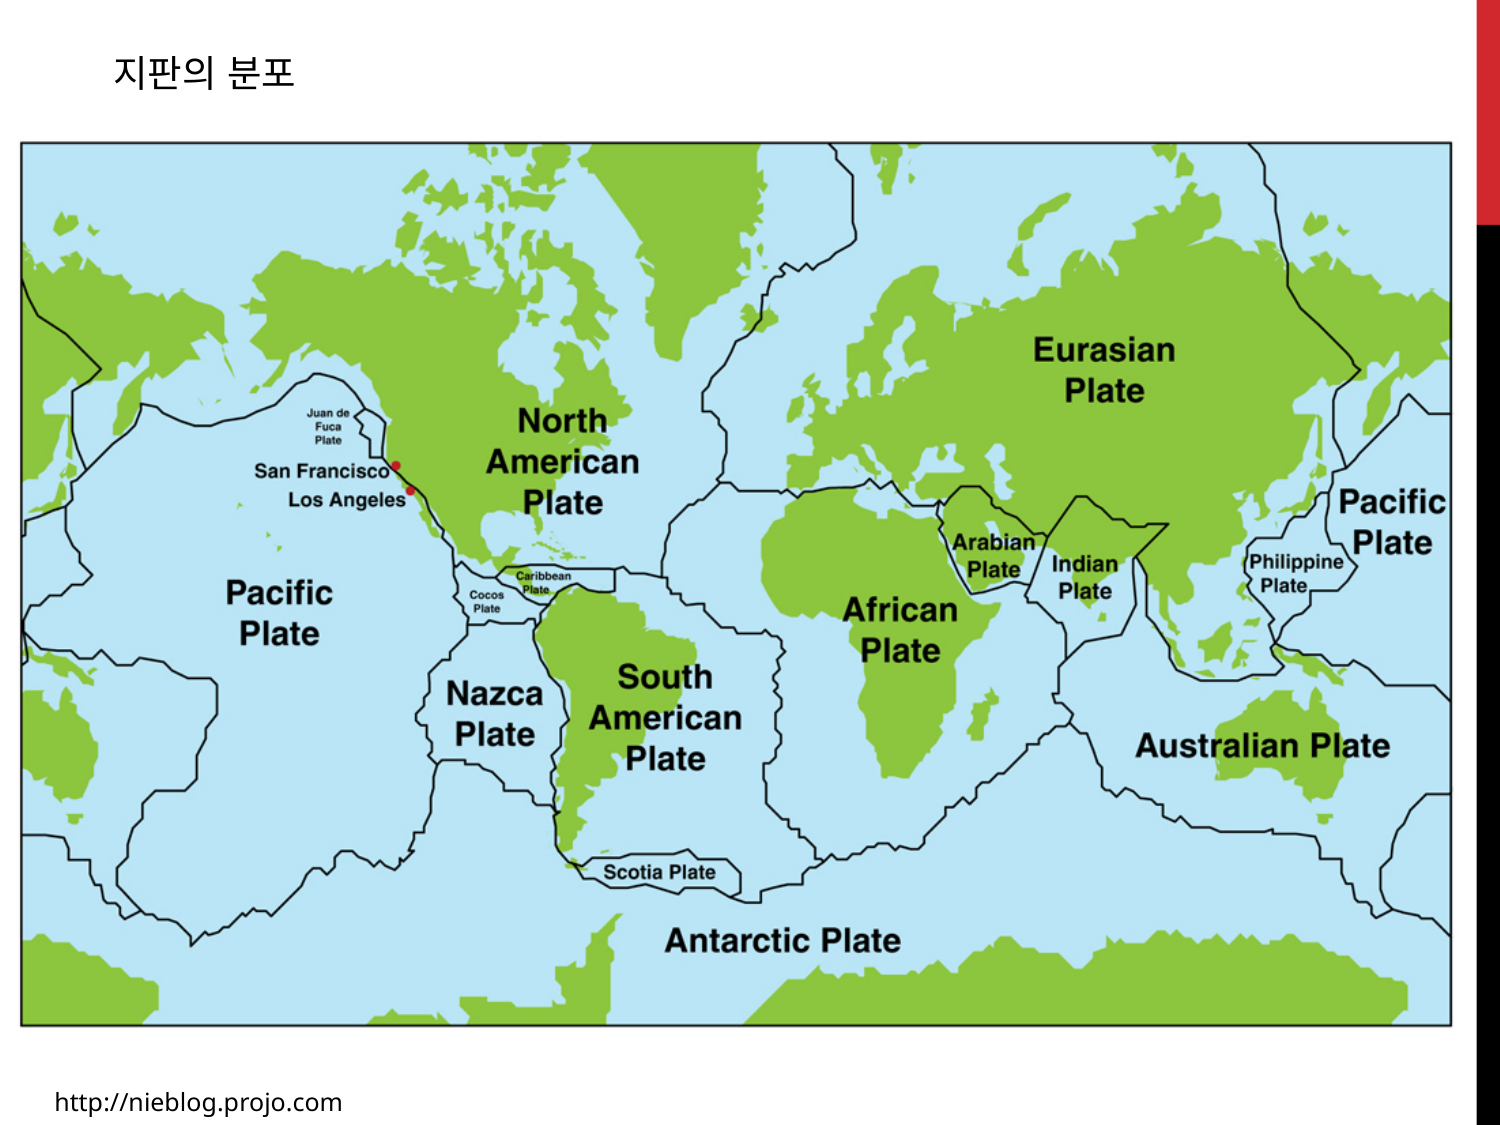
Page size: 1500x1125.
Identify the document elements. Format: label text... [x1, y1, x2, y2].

picture [0, 124, 1474, 1043]
text_box http://nieblog.projo.com [39, 1079, 359, 1125]
text_box 지판의 분포 [98, 42, 312, 103]
